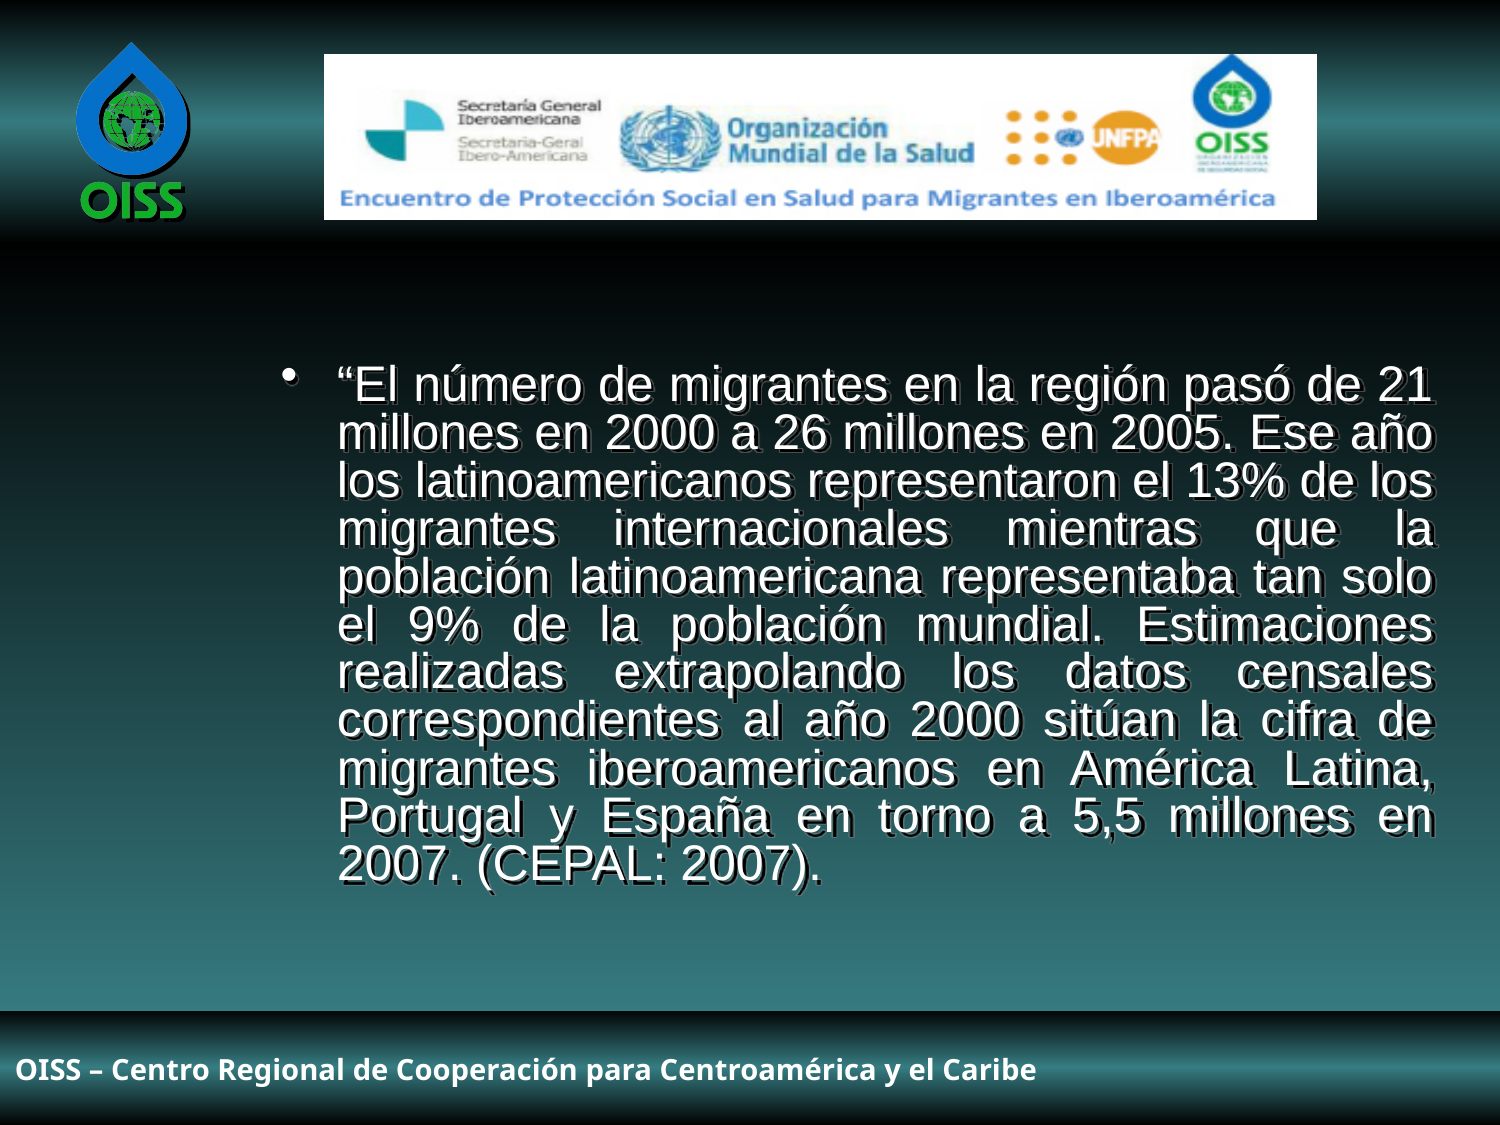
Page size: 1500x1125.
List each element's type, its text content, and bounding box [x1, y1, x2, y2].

picture [76, 42, 187, 221]
list “El número de migrantes en la región pasó de 21 millones en 2000 a 26 millones en 2005. Ese año los latinoamericanos representaron el 13% de los migrantes internacionales mientras que la población latinoamericana representaba tan solo el 9% de la población mundial. Estimaciones realizadas extrapolando los datos censales correspondientes al año 2000 sitúan la cifra de migrantes iberoamericanos en América Latina, Portugal y España en torno a 5,5 millones en 2007. (CEPAL: 2007). [265, 255, 1449, 999]
picture [324, 54, 1318, 221]
